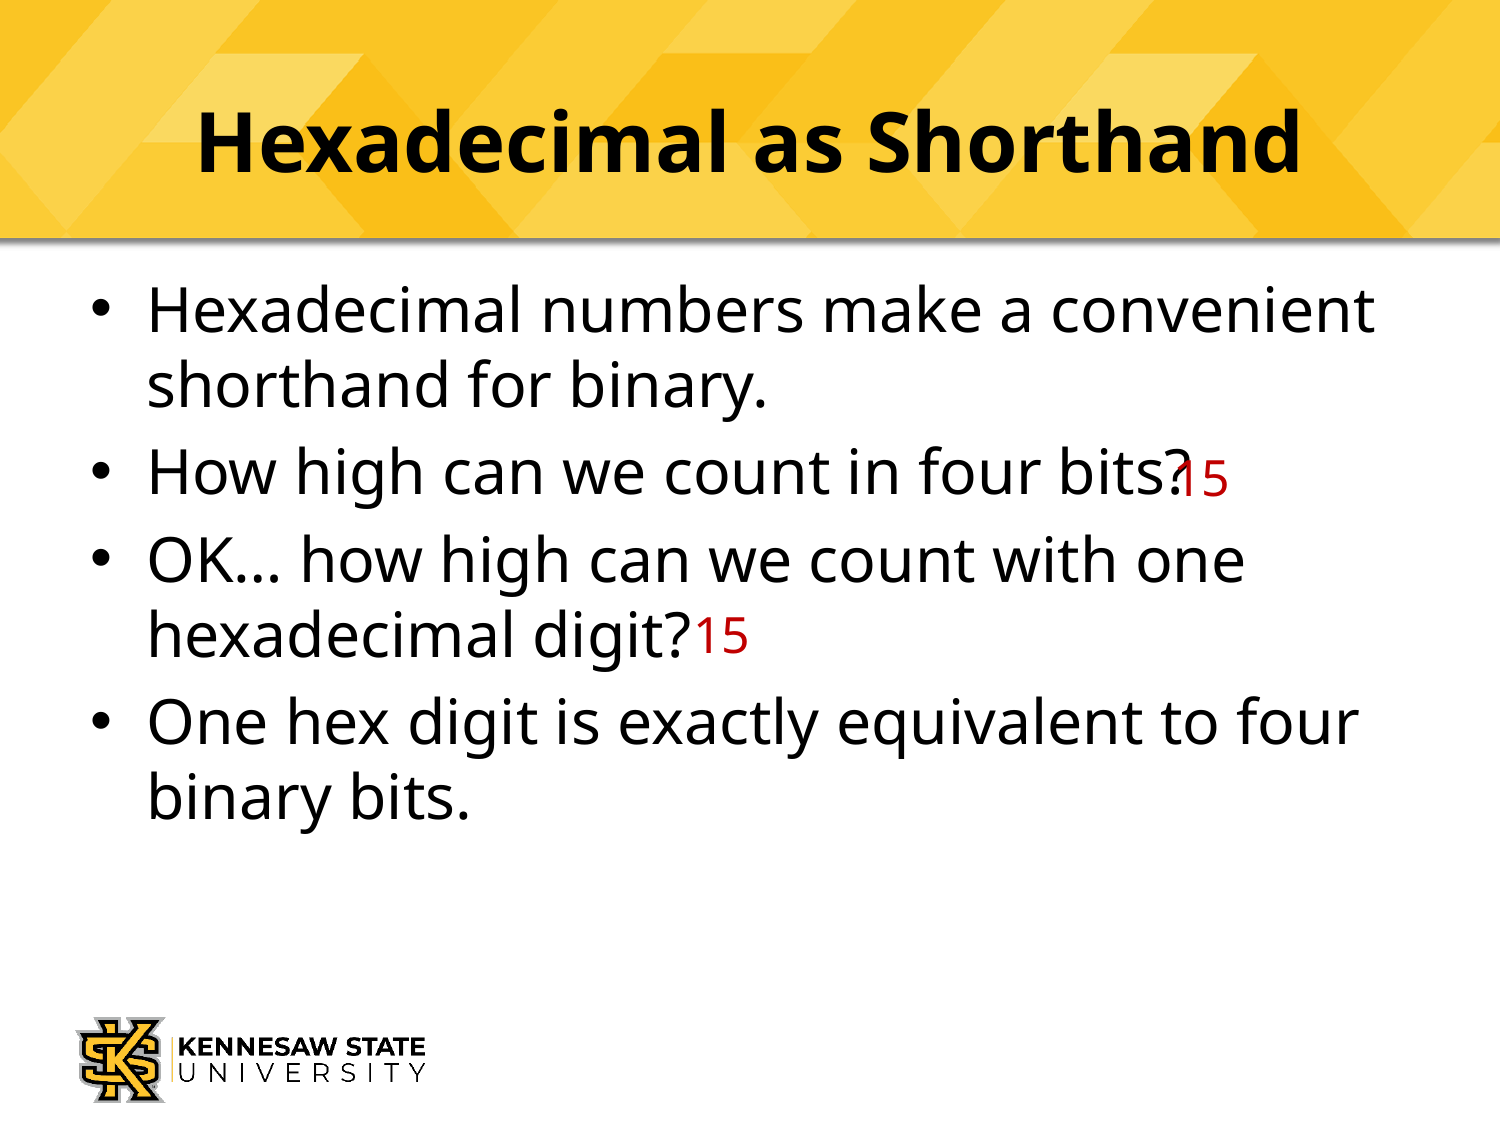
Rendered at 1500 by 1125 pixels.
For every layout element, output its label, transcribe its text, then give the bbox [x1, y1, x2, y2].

text_box 15 [1155, 437, 1345, 516]
picture [75, 1017, 425, 1103]
picture [0, 0, 1500, 251]
text_box 15 [675, 594, 865, 673]
title Hexadecimal as Shorthand [75, 45, 1425, 233]
list Hexadecimal numbers make a convenient shorthand for binary. How high can we count in four bits? OK… how high can we count with one hexadecimal digit? One hex digit is exactly equivalent to four binary bits. [75, 262, 1425, 1005]
